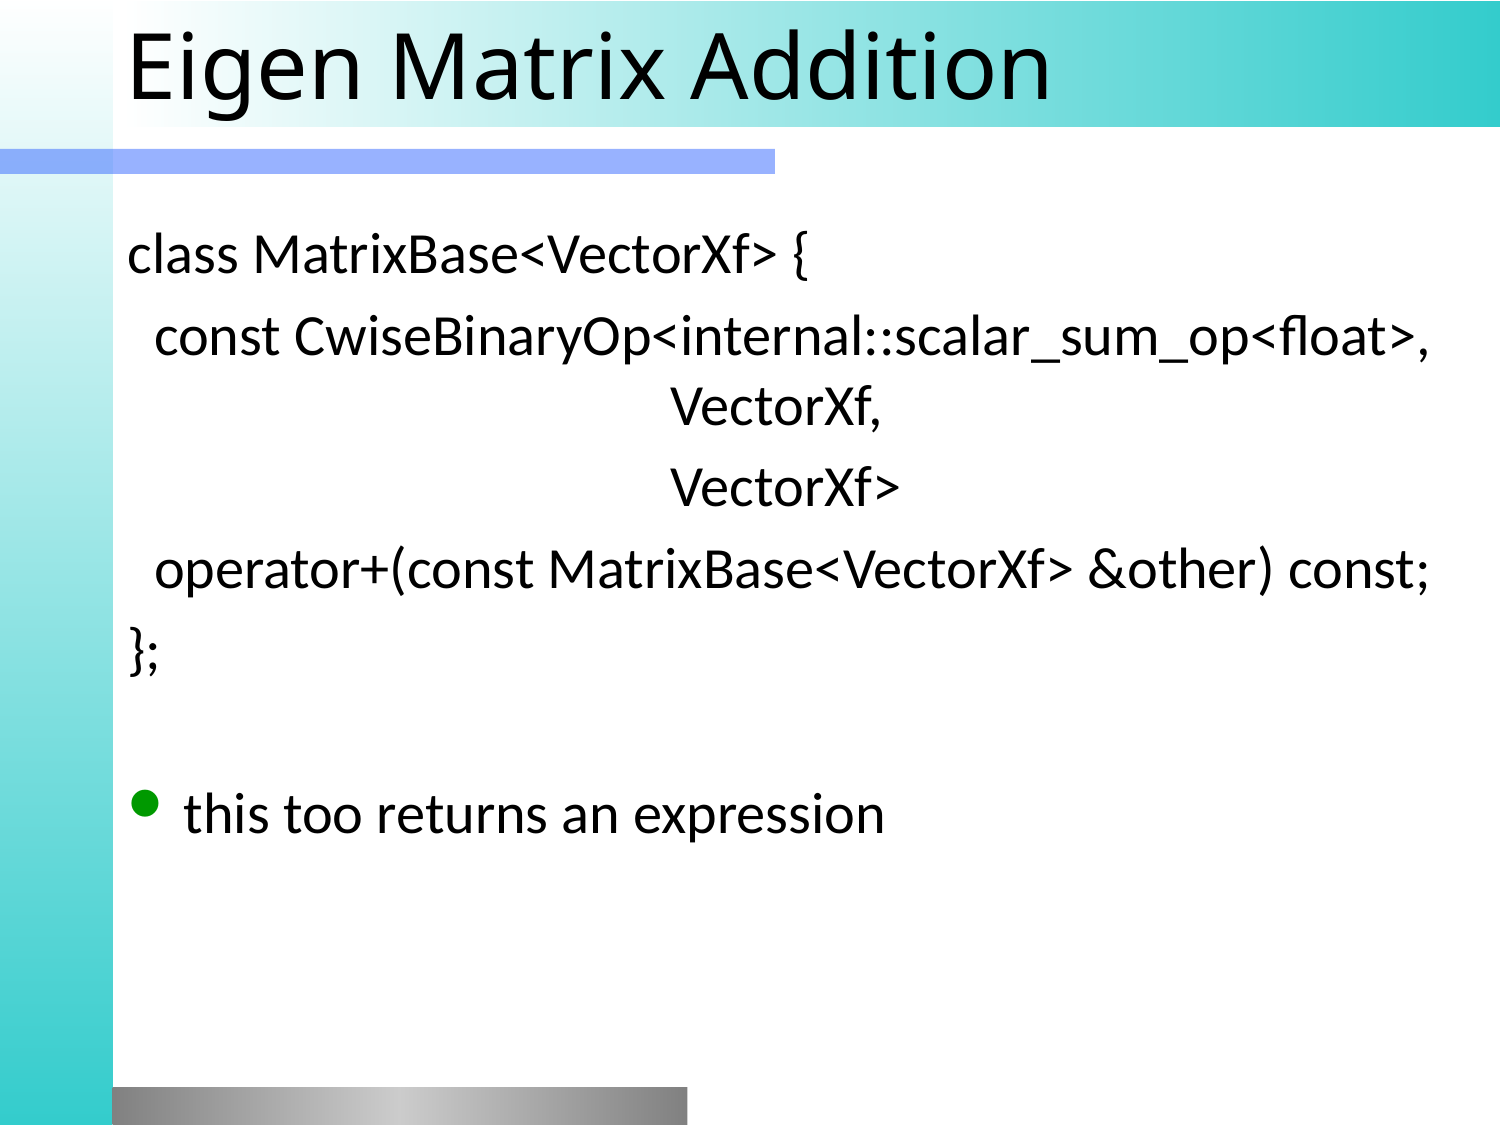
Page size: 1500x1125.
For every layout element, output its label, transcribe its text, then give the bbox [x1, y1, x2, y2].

list class MatrixBase<VectorXf> { const CwiseBinaryOp<internal::scalar_sum_op<float>, VectorXf, VectorXf> operator+(const MatrixBase<VectorXf> &other) const; }; this too returns an expression [112, 207, 1477, 1073]
title Eigen Matrix Addition [110, 0, 1500, 126]
